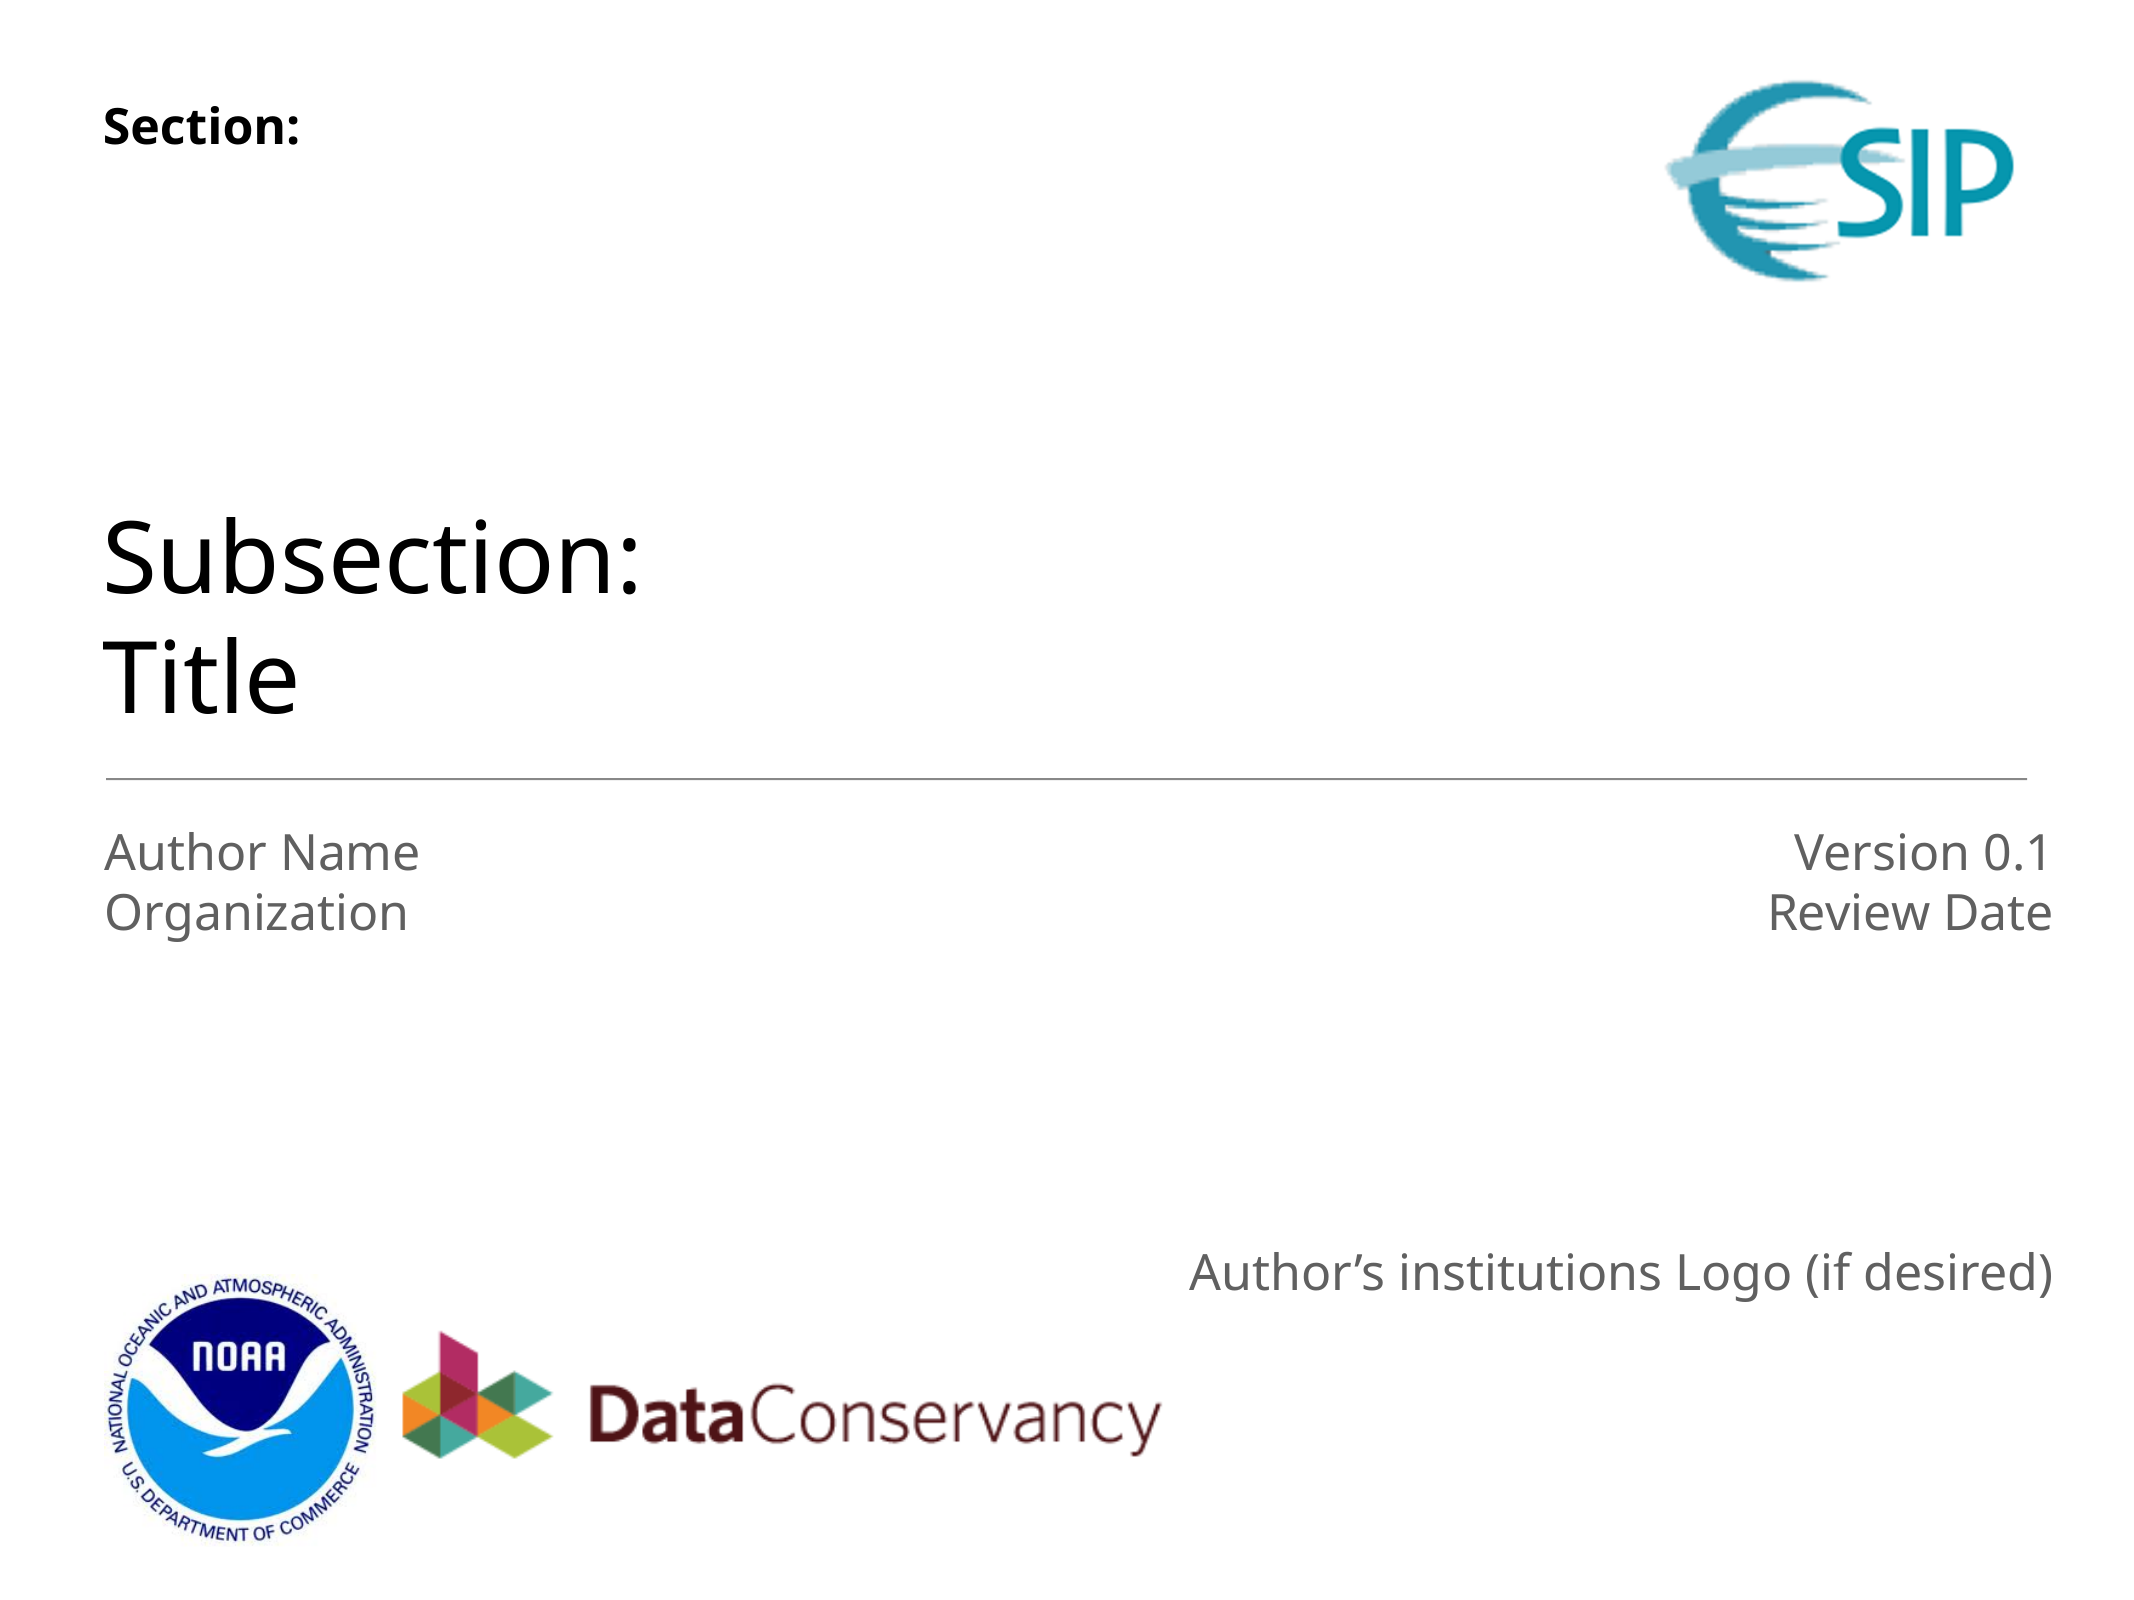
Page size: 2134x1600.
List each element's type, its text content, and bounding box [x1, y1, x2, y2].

title Subsection: Title [93, 220, 2040, 742]
text_box Section: [88, 87, 329, 163]
picture [103, 1274, 377, 1548]
picture [399, 1324, 1167, 1461]
text_box Version 0.1 Review Date Author’s institutions Logo (if desired) [1091, 812, 2063, 1513]
picture [1654, 62, 2030, 220]
list Author Name Organization [95, 812, 1067, 1334]
